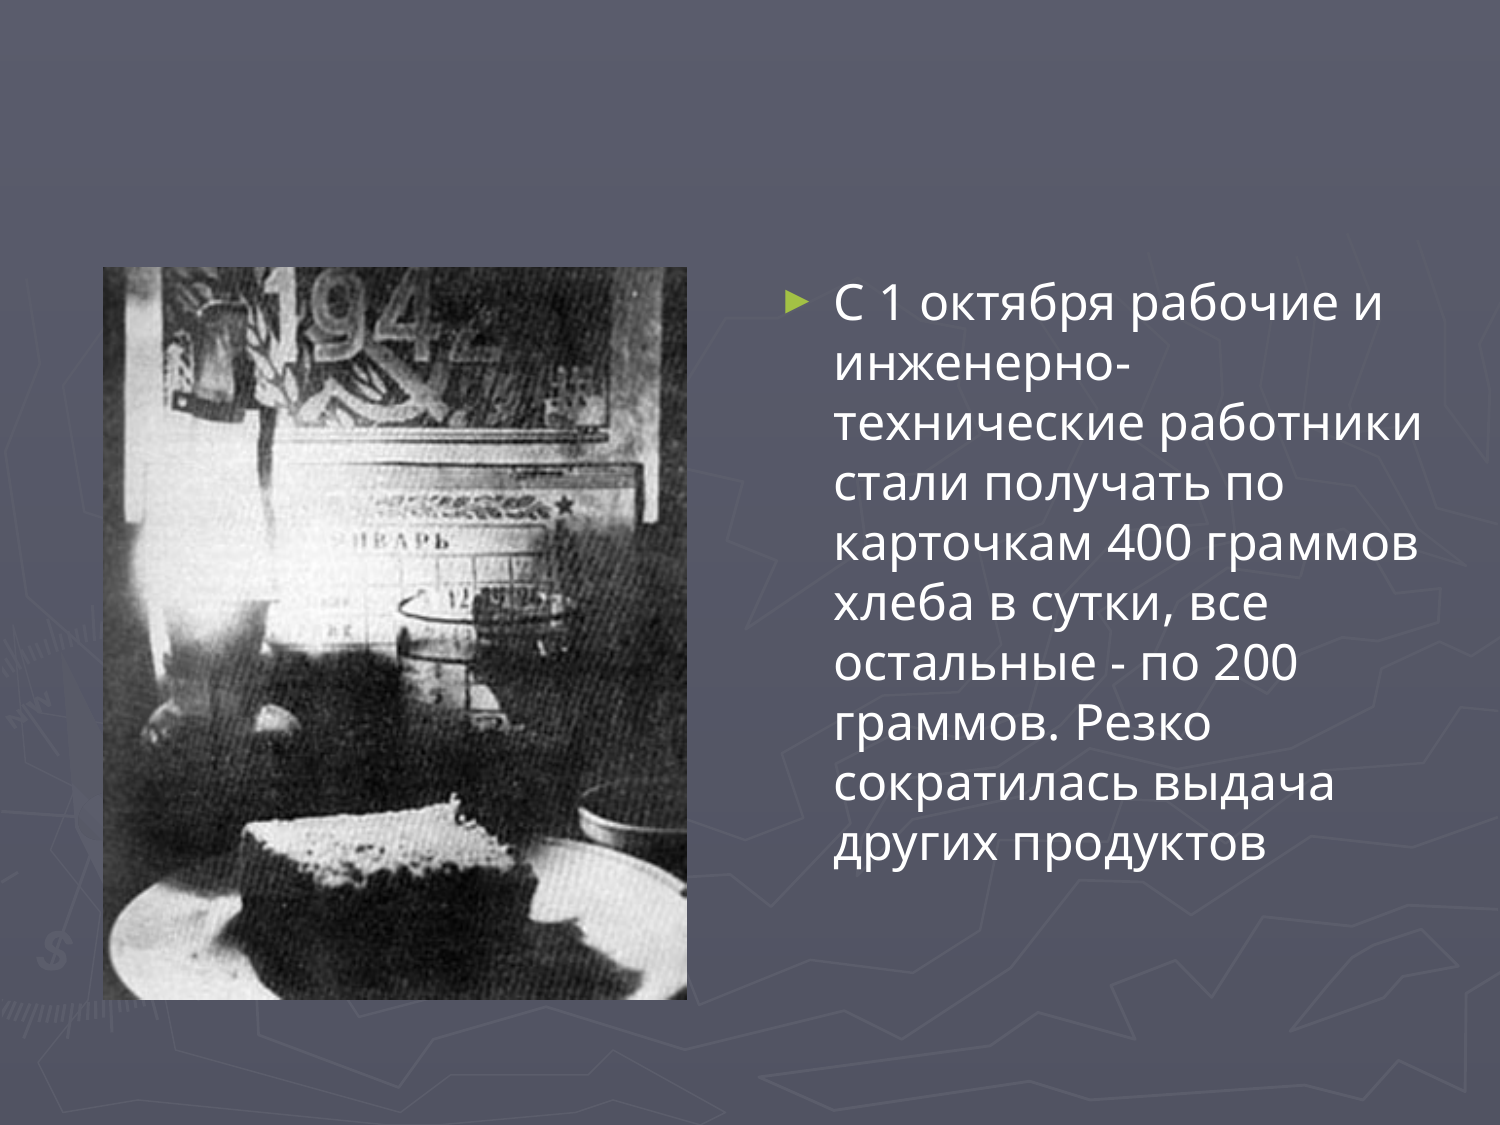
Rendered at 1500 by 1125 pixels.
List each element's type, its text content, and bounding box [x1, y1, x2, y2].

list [103, 266, 687, 1000]
list С 1 октября рабочие и инженерно-технические работники стали получать по карточкам 400 граммов хлеба в сутки, все остальные - по 200 граммов. Резко сократилась выдача других продуктов [762, 262, 1451, 1001]
